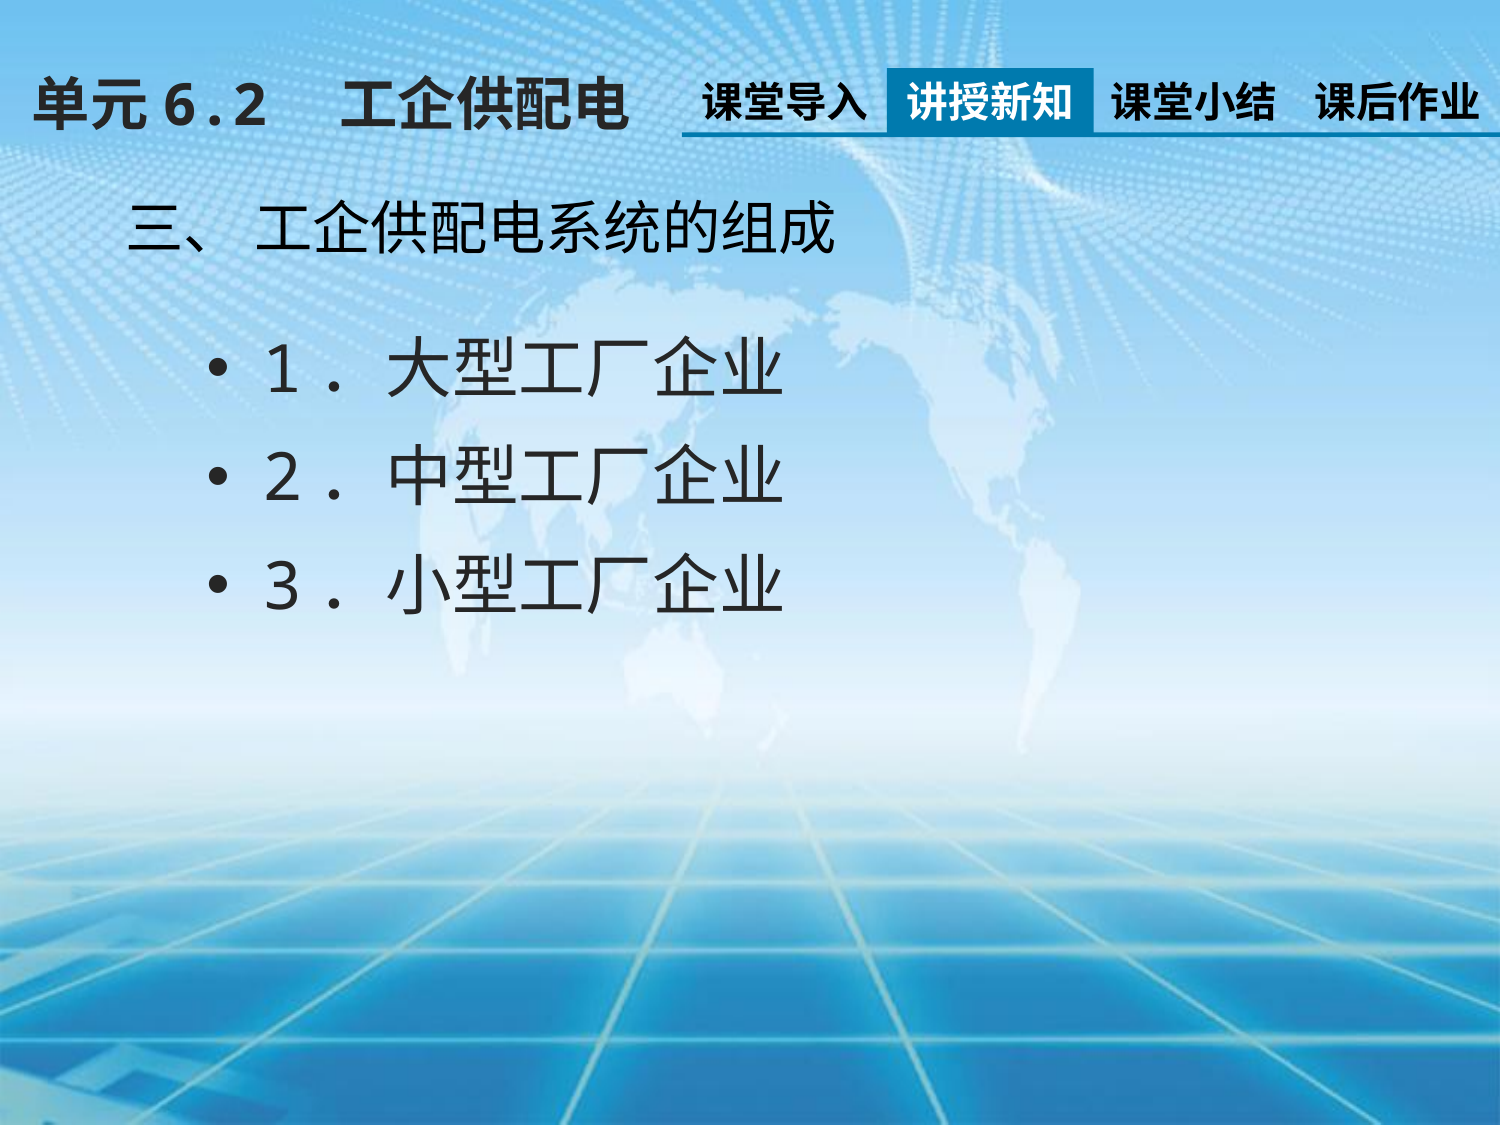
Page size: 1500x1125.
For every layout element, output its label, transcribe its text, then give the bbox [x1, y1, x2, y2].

text_box 3．小型工厂企业 [191, 544, 842, 639]
picture [0, 0, 1500, 1125]
text_box 三、 工企供配电系统的组成 [110, 184, 1461, 288]
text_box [16, 59, 1500, 145]
text_box 1．大型工厂企业 [191, 327, 1500, 422]
text_box 2．中型工厂企业 [191, 435, 1500, 531]
